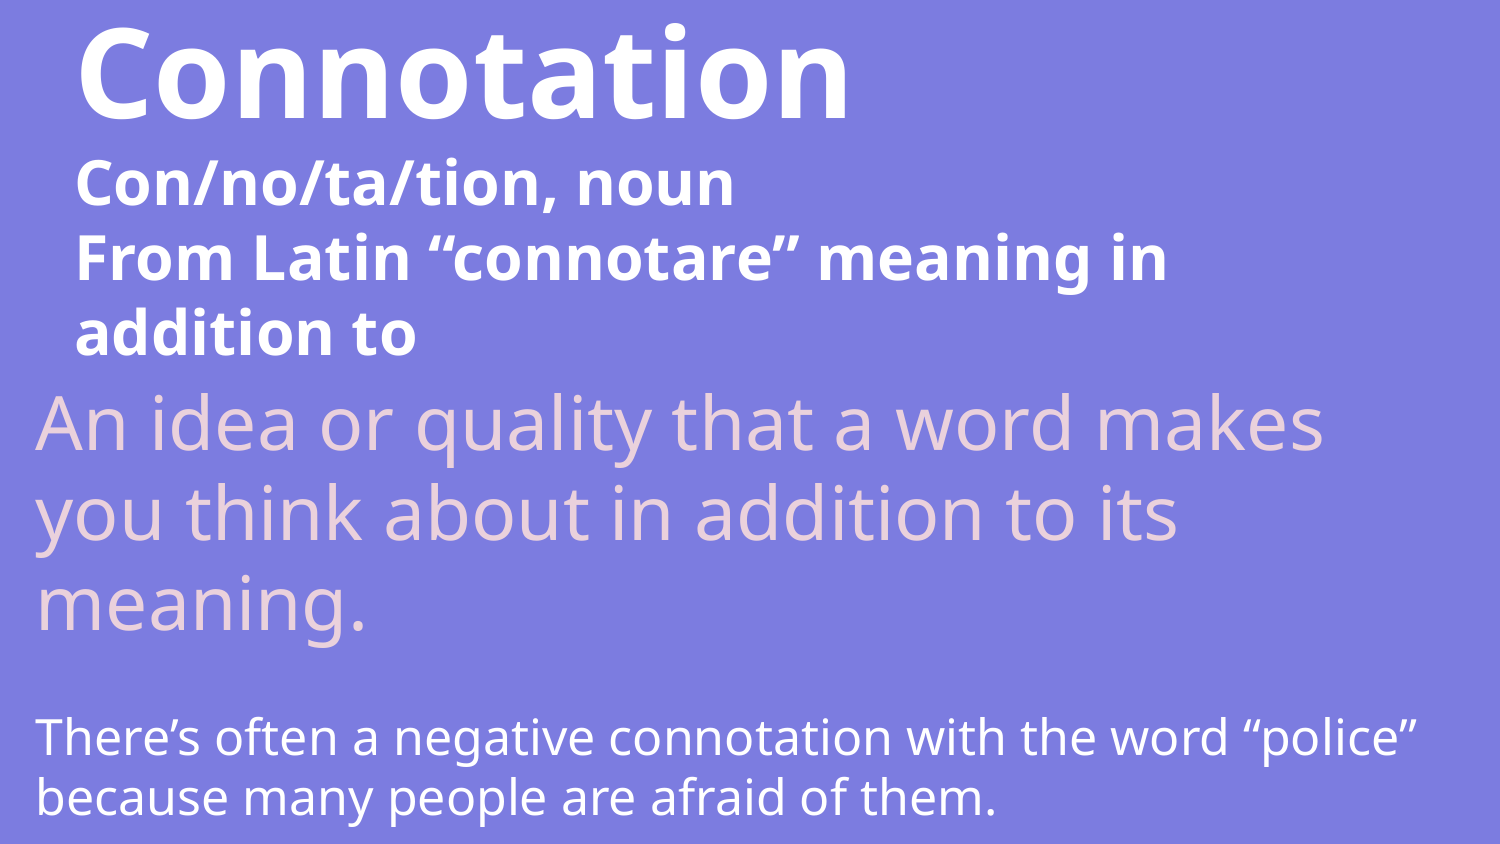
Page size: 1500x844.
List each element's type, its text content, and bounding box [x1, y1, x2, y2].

title Connotation Con/no/ta/tion, noun From Latin “connotare” meaning in addition to [59, 155, 1369, 207]
text_box An idea or quality that a word makes you think about in addition to its meaning. There’s often a negative connotation with the word “police” because many people are afraid of them. [20, 414, 1463, 786]
